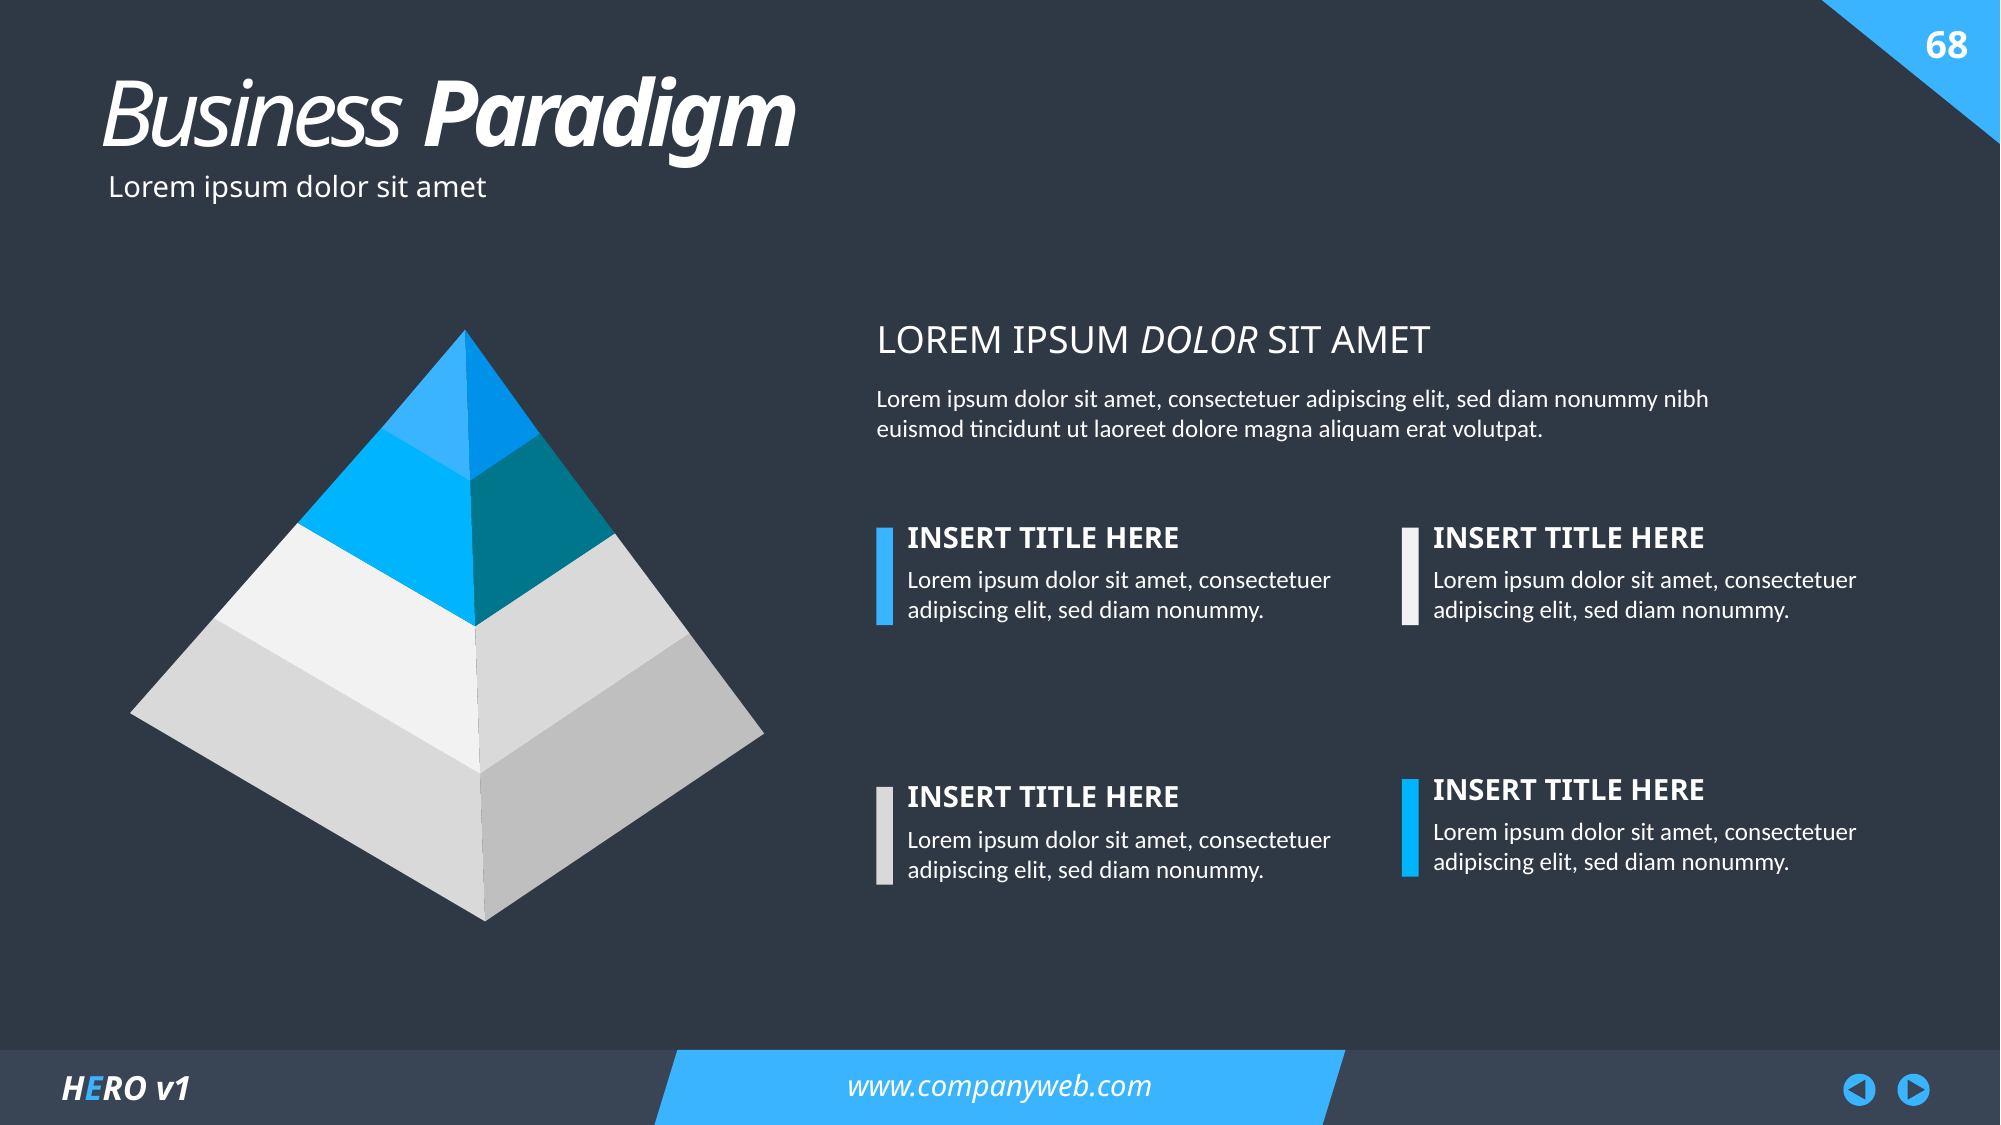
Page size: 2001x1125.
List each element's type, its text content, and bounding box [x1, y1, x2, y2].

text_box Business Paradigm [84, 63, 1171, 169]
text_box Lorem ipsum dolor sit amet, consectetuer adipiscing elit, sed diam nonummy. [892, 556, 1437, 632]
text_box Lorem ipsum dolor sit amet, consectetuer adipiscing elit, sed diam nonummy. [1437, 556, 1963, 632]
text_box LOREM IPSUM DOLOR SIT AMET [861, 313, 1963, 369]
text_box [1401, 778, 1418, 815]
text_box Lorem ipsum dolor sit amet [93, 169, 785, 207]
text_box Lorem ipsum dolor sit amet, consectetuer adipiscing elit, sed diam nonummy nibh euismod tincidunt ut laoreet dolore magna aliquam erat volutpat. [861, 375, 1810, 451]
text_box [1401, 527, 1418, 556]
text_box [875, 786, 892, 886]
text_box INSERT TITLE HERE [1418, 511, 1844, 562]
text_box Lorem ipsum dolor sit amet, consectetuer adipiscing elit, sed diam nonummy. [1418, 808, 1963, 883]
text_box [129, 329, 765, 922]
text_box INSERT TITLE HERE [892, 771, 1318, 821]
text_box Lorem ipsum dolor sit amet, consectetuer adipiscing elit, sed diam nonummy. [892, 815, 1437, 891]
text_box [875, 527, 892, 626]
text_box INSERT TITLE HERE [892, 511, 1318, 562]
text_box INSERT TITLE HERE [1418, 763, 1844, 814]
